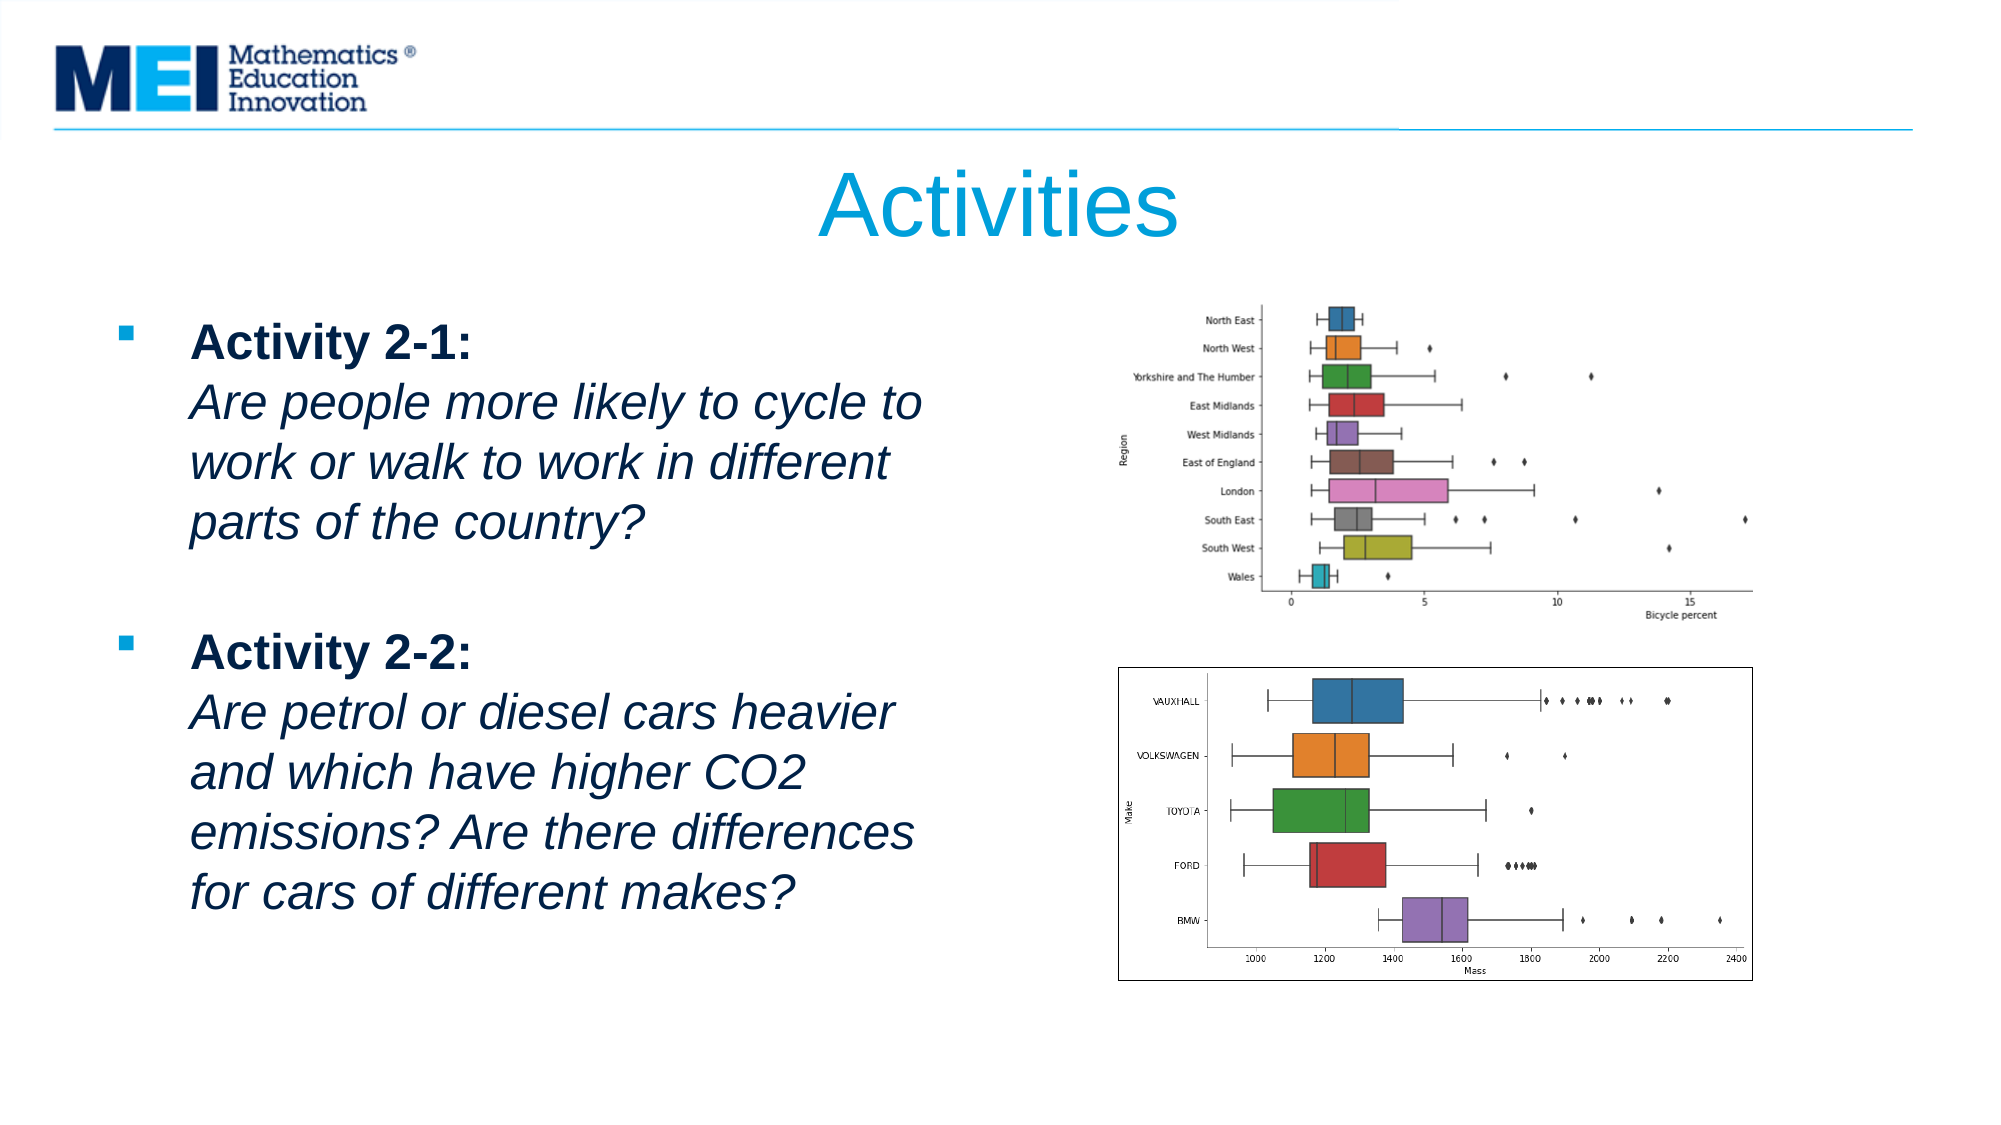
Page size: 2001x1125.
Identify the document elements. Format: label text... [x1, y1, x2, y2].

picture [1117, 667, 1754, 982]
title Activities [99, 137, 1900, 233]
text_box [1117, 302, 1754, 629]
list Activity 2-1: Are people more likely to cycle to work or walk to work in different parts of the country? Activity 2-2: Are petrol or diesel cars heavier and which have higher CO2 emissions? Are there differences for cars of different makes? [99, 302, 977, 1005]
picture [0, 0, 2000, 140]
